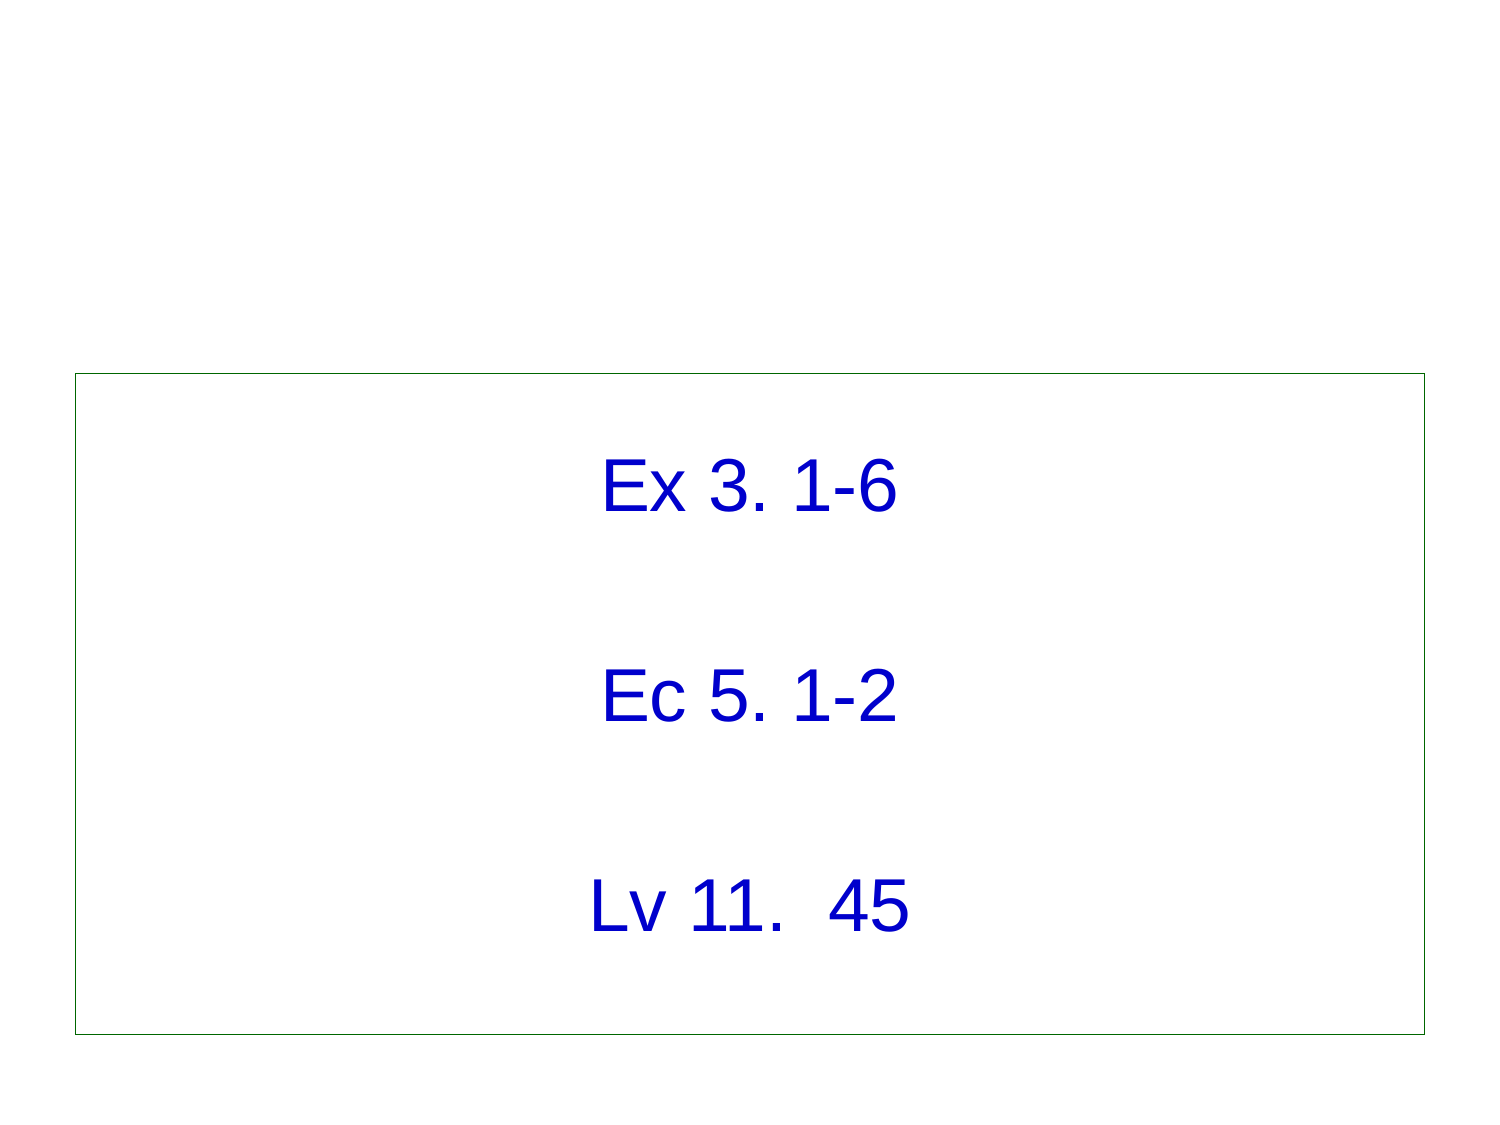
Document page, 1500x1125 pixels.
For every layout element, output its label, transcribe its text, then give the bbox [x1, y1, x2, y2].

list Ex 3. 1-6 Ec 5. 1-2 Lv 11. 45 [75, 373, 1425, 1035]
